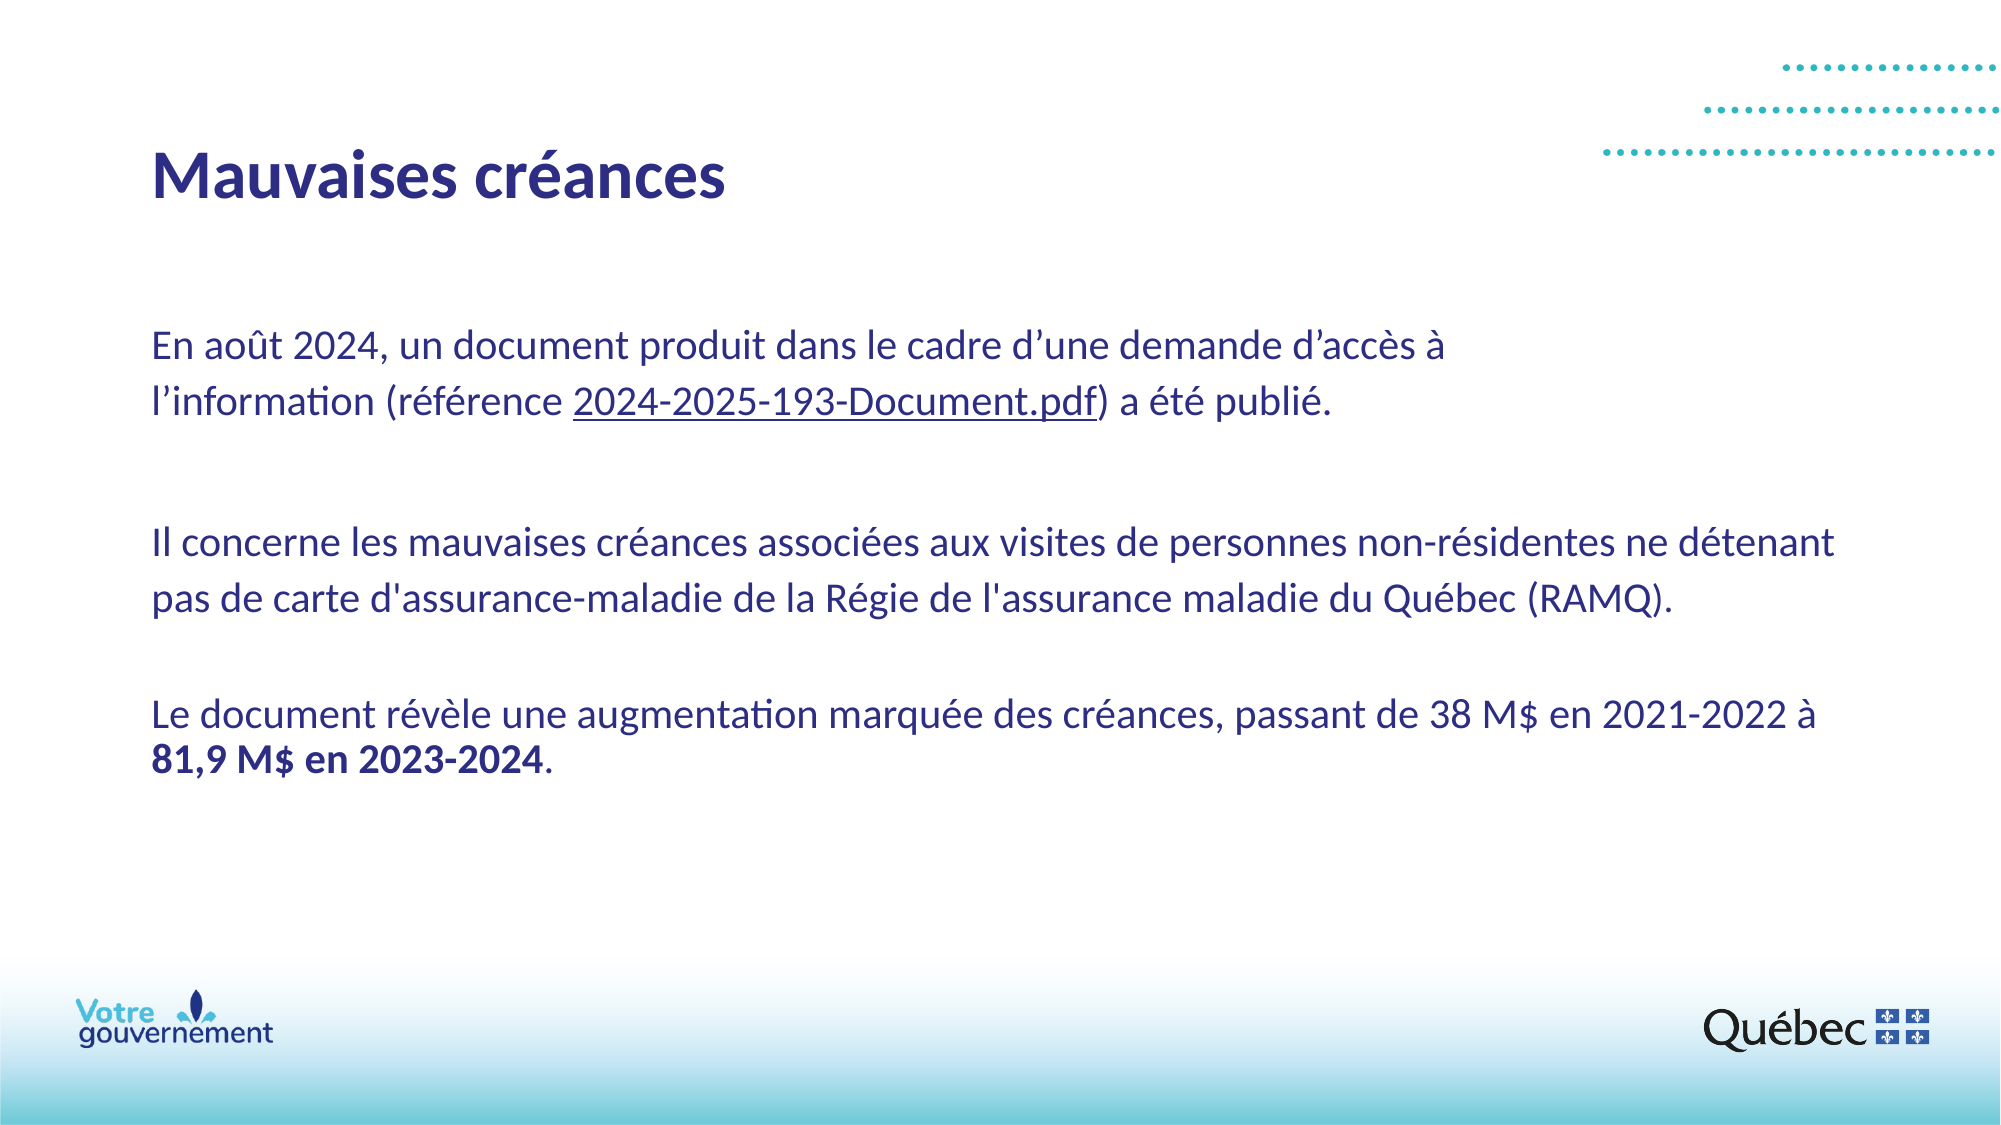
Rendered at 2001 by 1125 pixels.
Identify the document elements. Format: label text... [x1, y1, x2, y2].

title Mauvaises créances [136, 130, 1862, 221]
list En août 2024, un document produit dans le cadre d’une demande d’accès à l’information (référence 2024-2025-193-Document.pdf) a été publié. Il concerne les mauvaises créances associées aux visites de personnes non-résidentes ne détenant pas de carte d'assurance-maladie de la Régie de l'assurance maladie du Québec (RAMQ). Le document révèle une augmentation marquée des créances, passant de 38 M$ en 2021-2022 à 81,9 M$ en 2023-2024. [136, 304, 1862, 855]
picture [0, 0, 2001, 1125]
